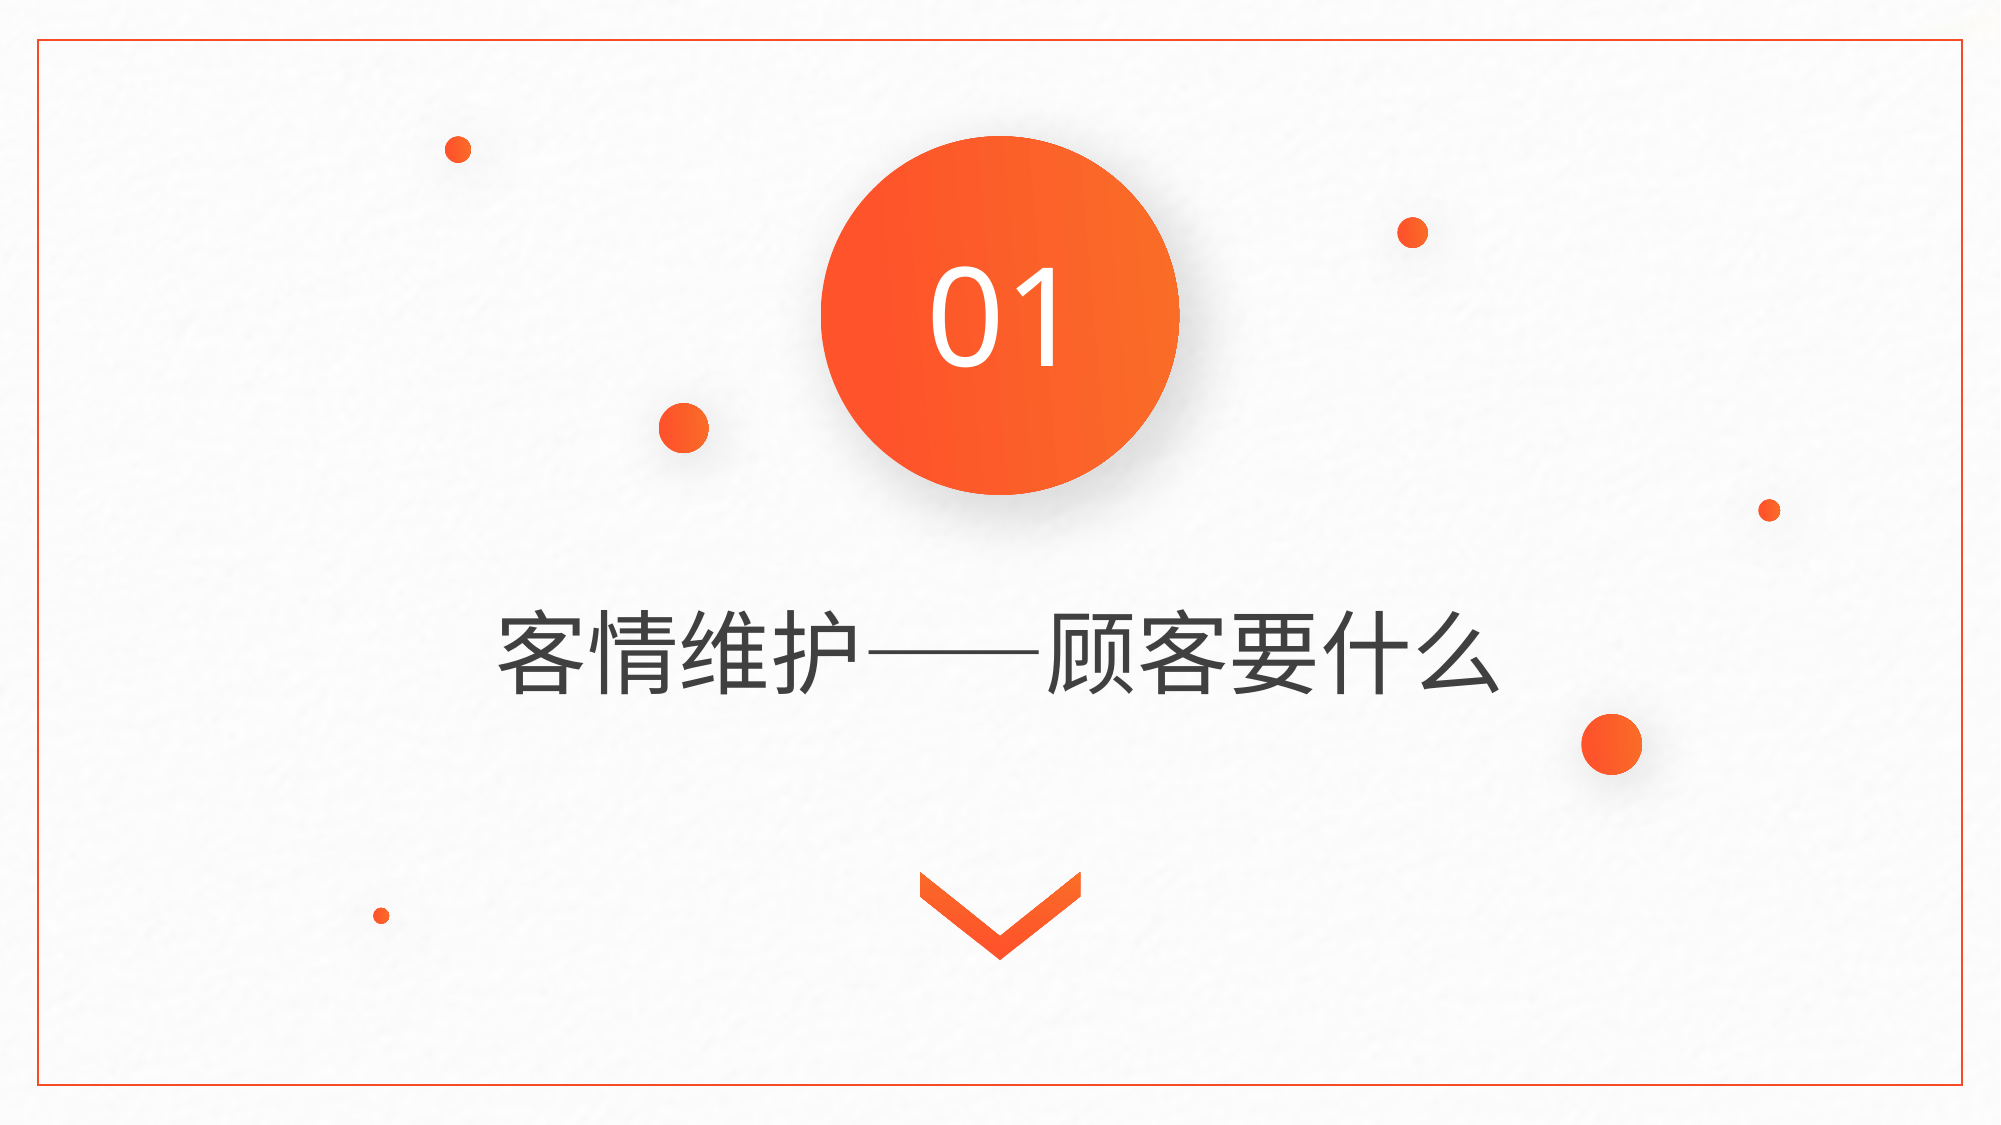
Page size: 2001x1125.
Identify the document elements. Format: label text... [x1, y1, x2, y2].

text_box 01 [889, 221, 1121, 401]
text_box [1396, 216, 1429, 250]
text_box [1757, 498, 1782, 523]
text_box 客情维护——顾客要什么 [480, 587, 1520, 713]
text_box [1580, 713, 1643, 776]
text_box [657, 402, 710, 455]
text_box [919, 870, 1082, 962]
text_box [443, 135, 472, 164]
text_box [37, 39, 1963, 1086]
text_box [371, 906, 391, 925]
text_box [819, 135, 1181, 496]
